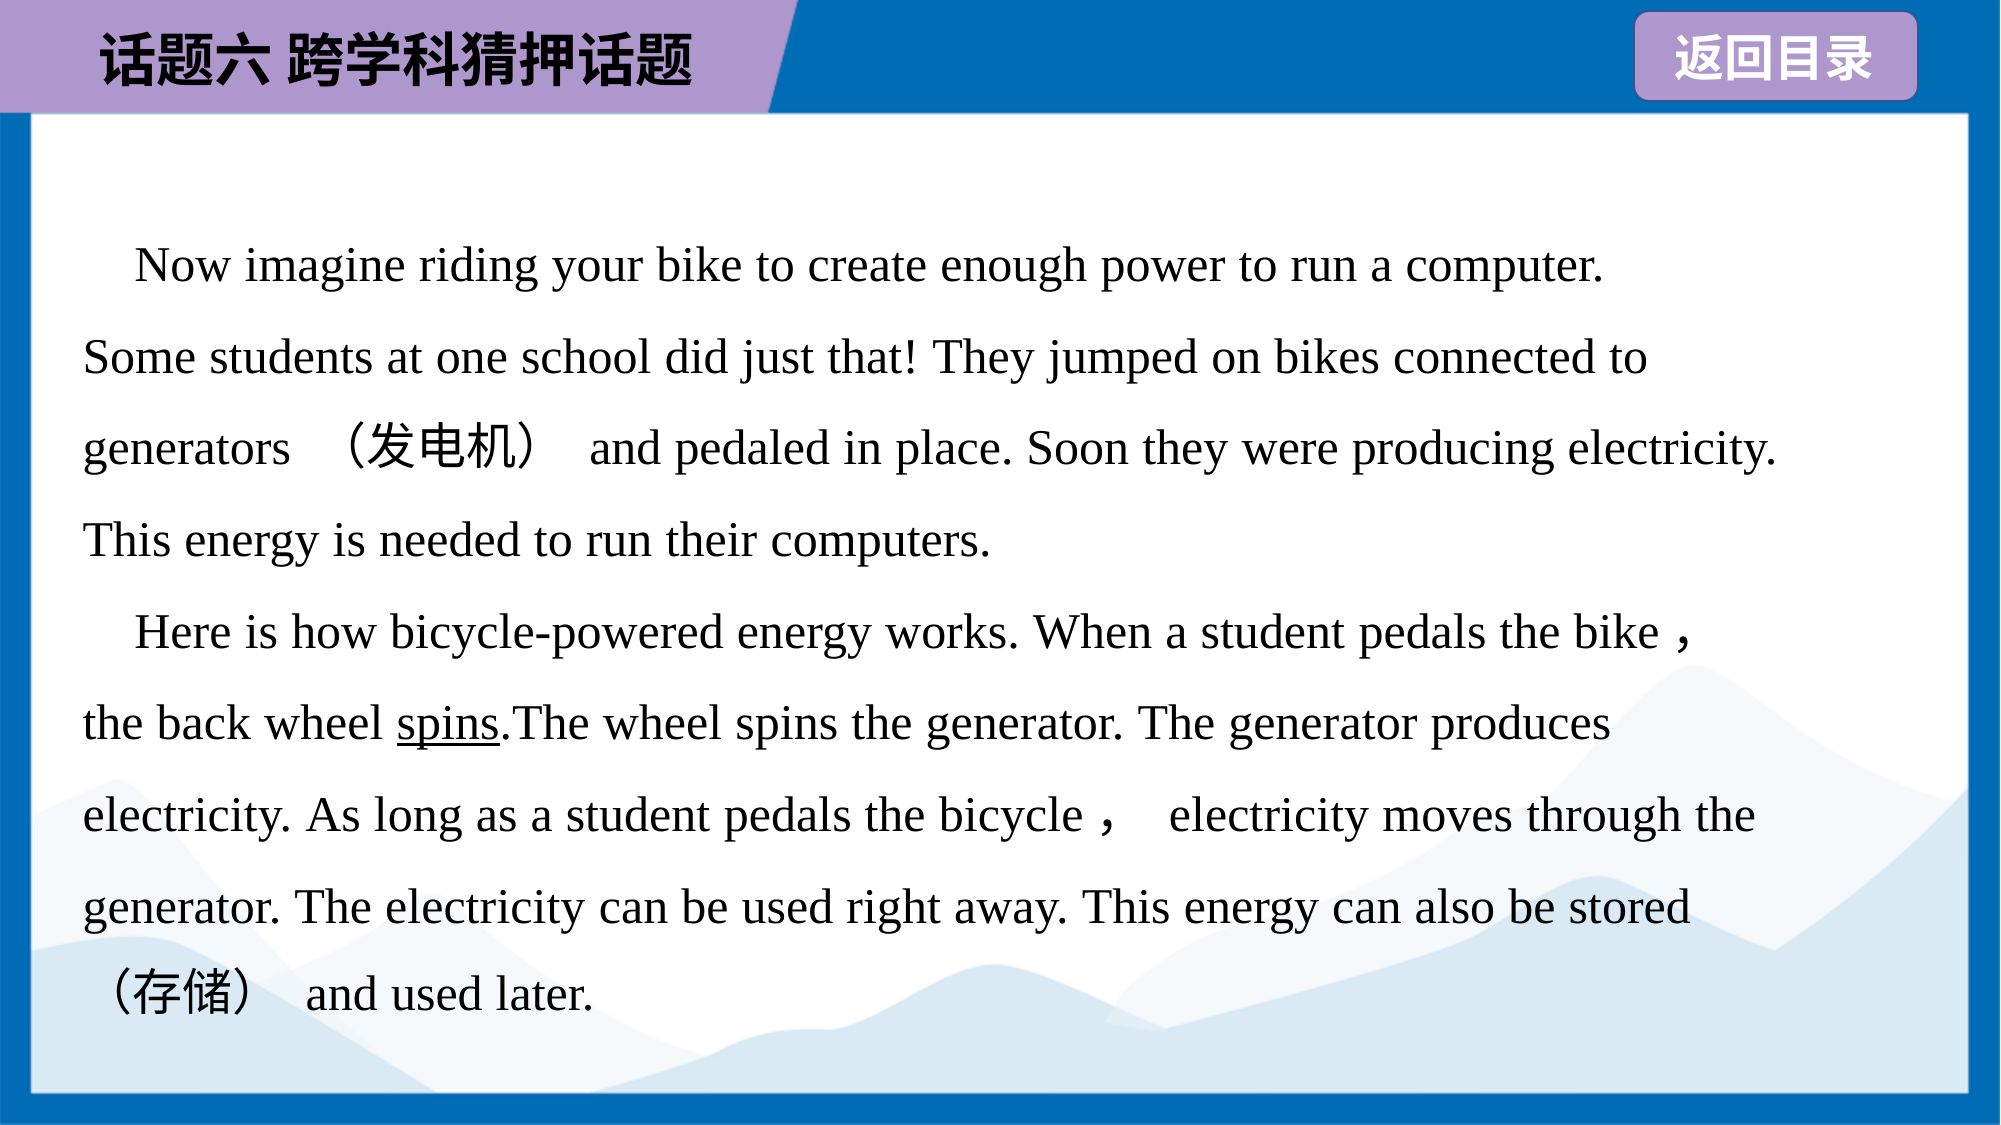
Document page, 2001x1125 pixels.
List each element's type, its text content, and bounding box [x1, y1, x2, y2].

text_box Now imagine riding your bike to create enough power to run a computer. Some students at one school did just that! They jumped on bikes connected to generators （发电机） and pedaled in place. Soon they were producing electricity. This energy is needed to run their computers. Here is how bicycle-powered energy works. When a student pedals the bike， the back wheel spins.The wheel spins the generator. The generator produces electricity. As long as a student pedals the bicycle， electricity moves through the generator. The electricity can be used right away. This energy can also be stored （存储） and used later. [82, 199, 1917, 1012]
picture [0, 0, 2000, 1125]
